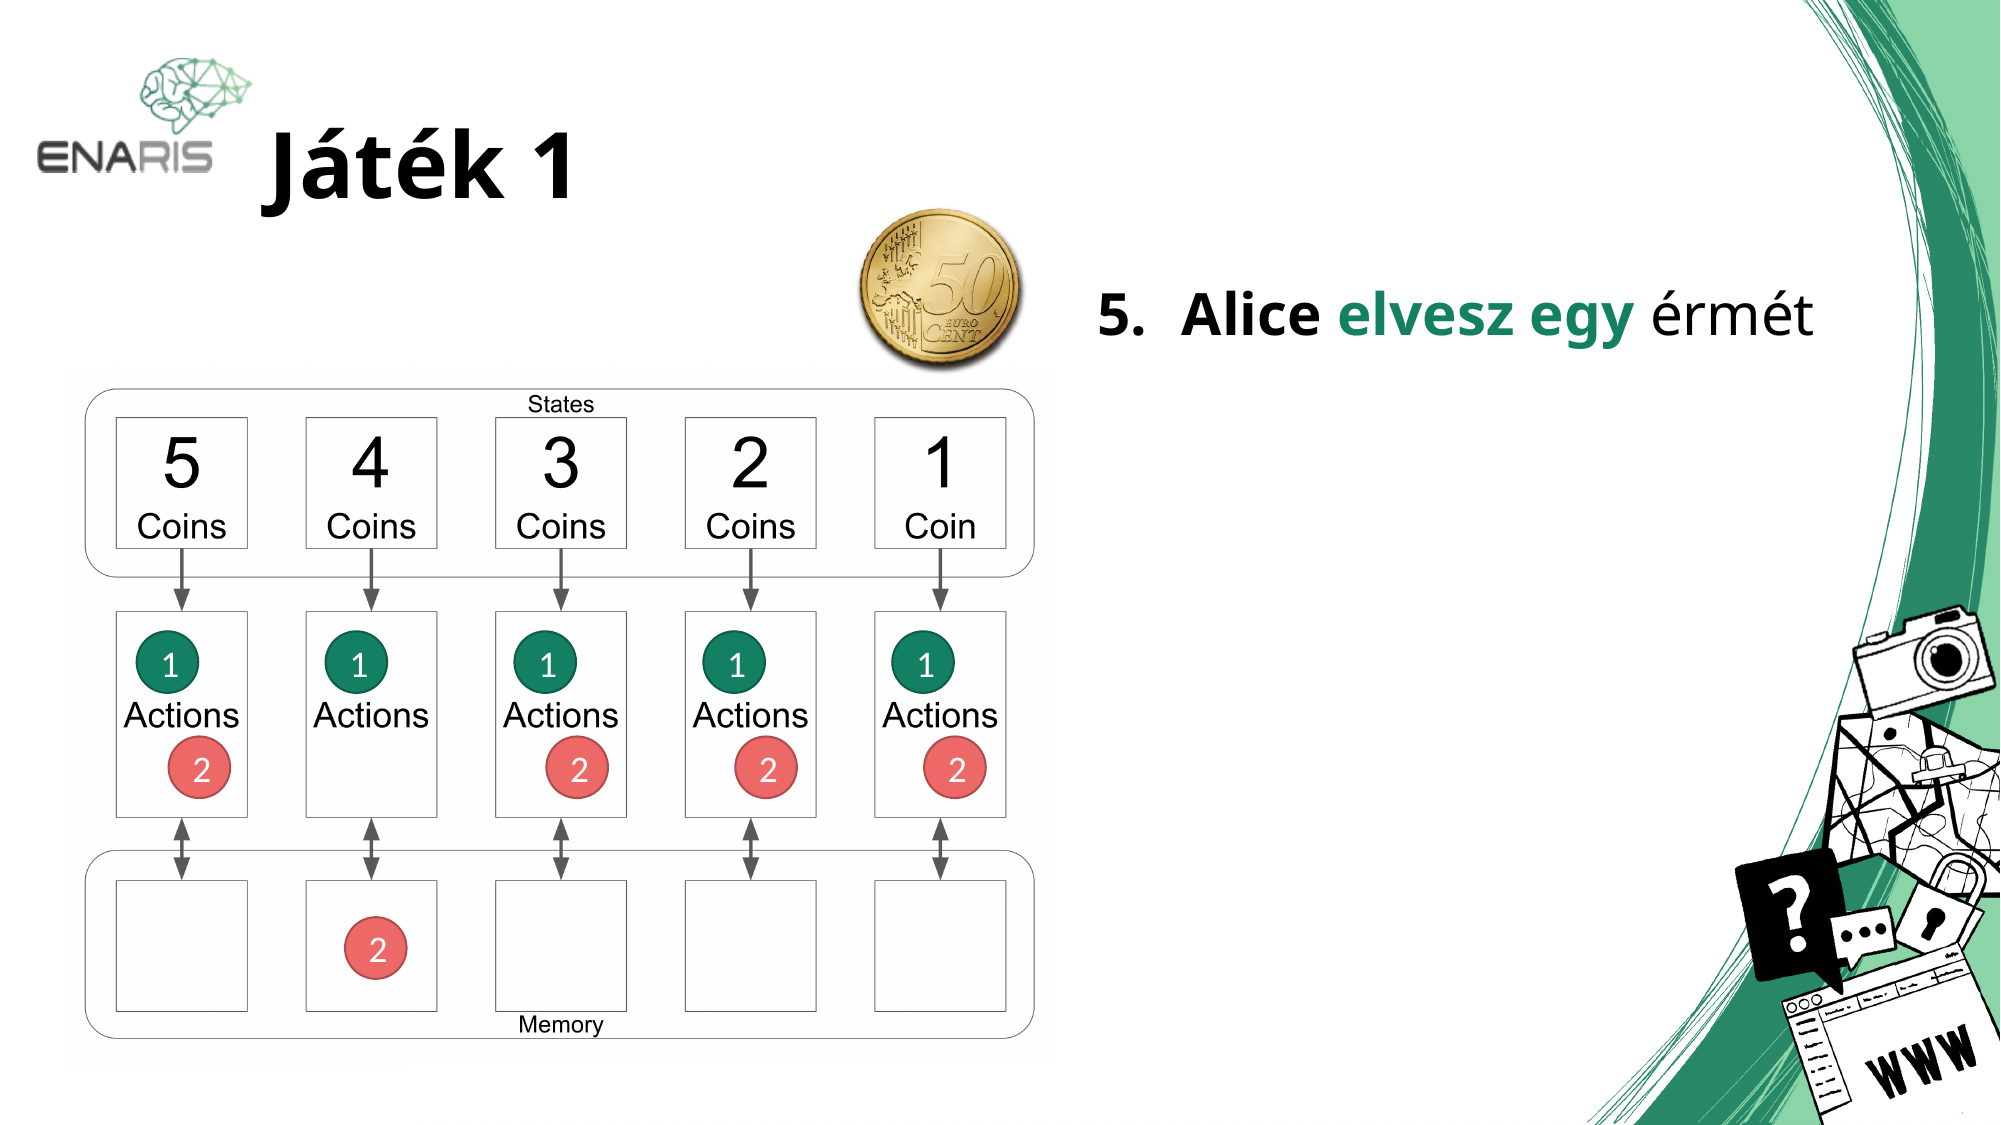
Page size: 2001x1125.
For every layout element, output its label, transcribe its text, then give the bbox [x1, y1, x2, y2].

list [63, 361, 1059, 1066]
picture [37, 58, 254, 173]
title Játék 1 [253, 59, 1863, 278]
picture [408, 0, 2000, 1125]
text_box Alice elvesz egy érmét [1082, 277, 1869, 992]
